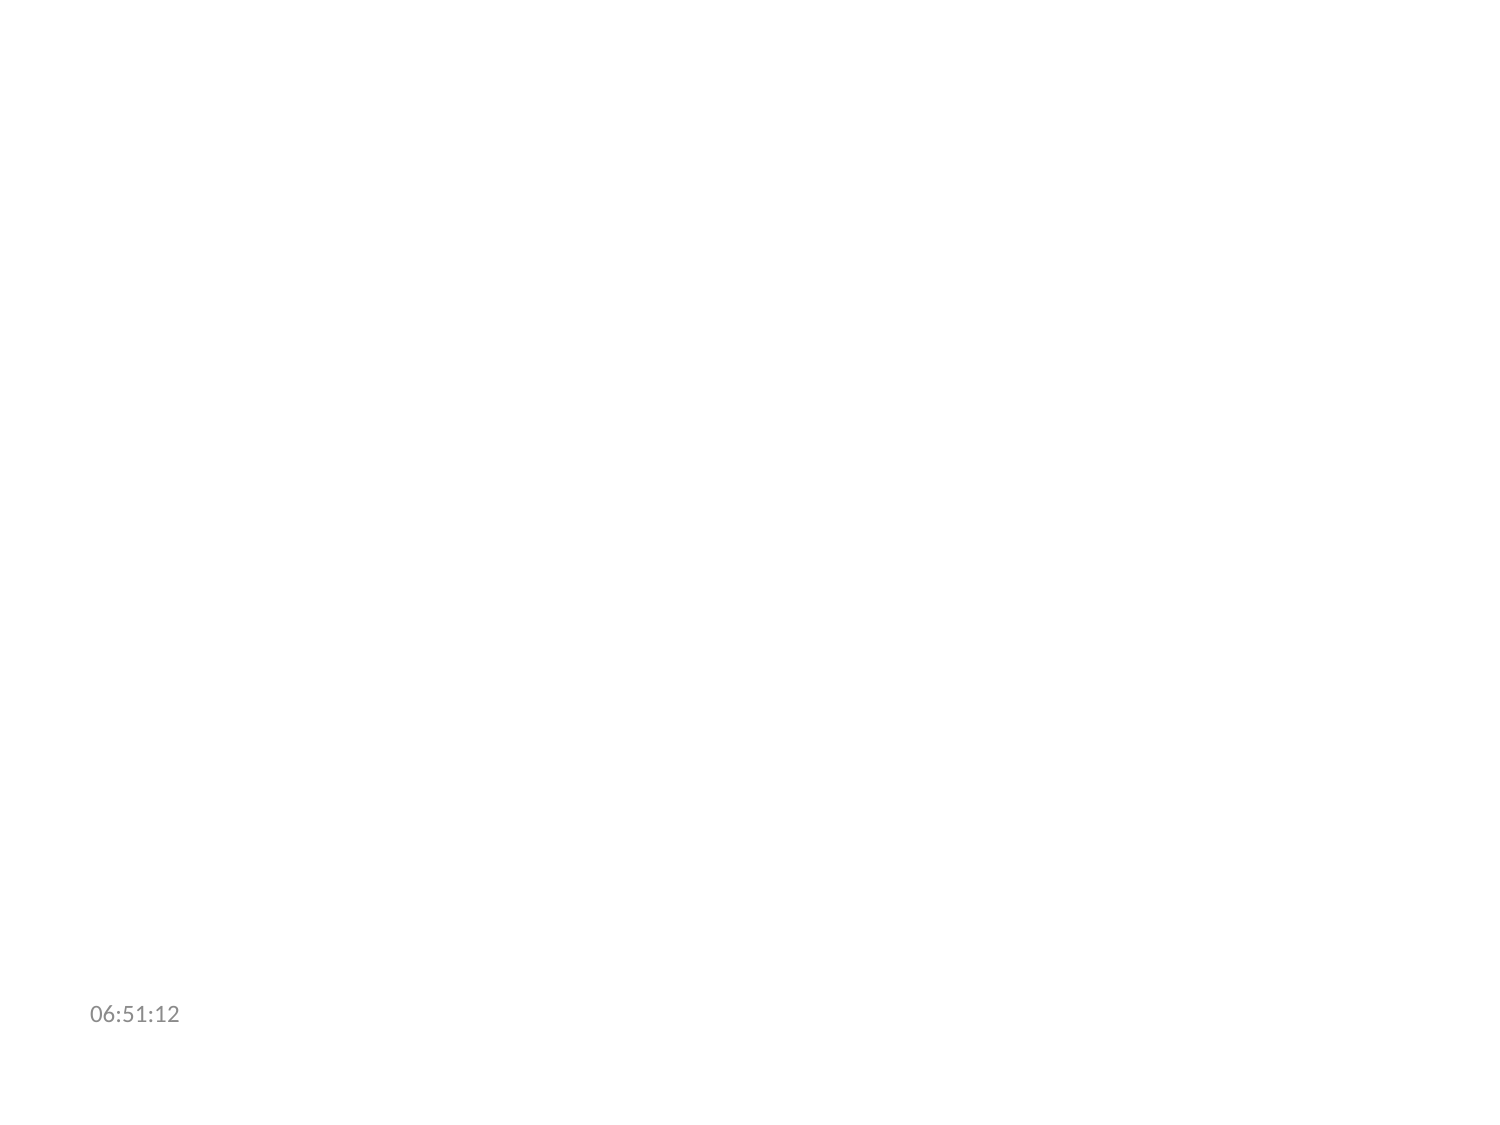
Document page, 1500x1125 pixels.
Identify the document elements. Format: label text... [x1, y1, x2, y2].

text_box 15:35:09 [75, 982, 425, 1043]
